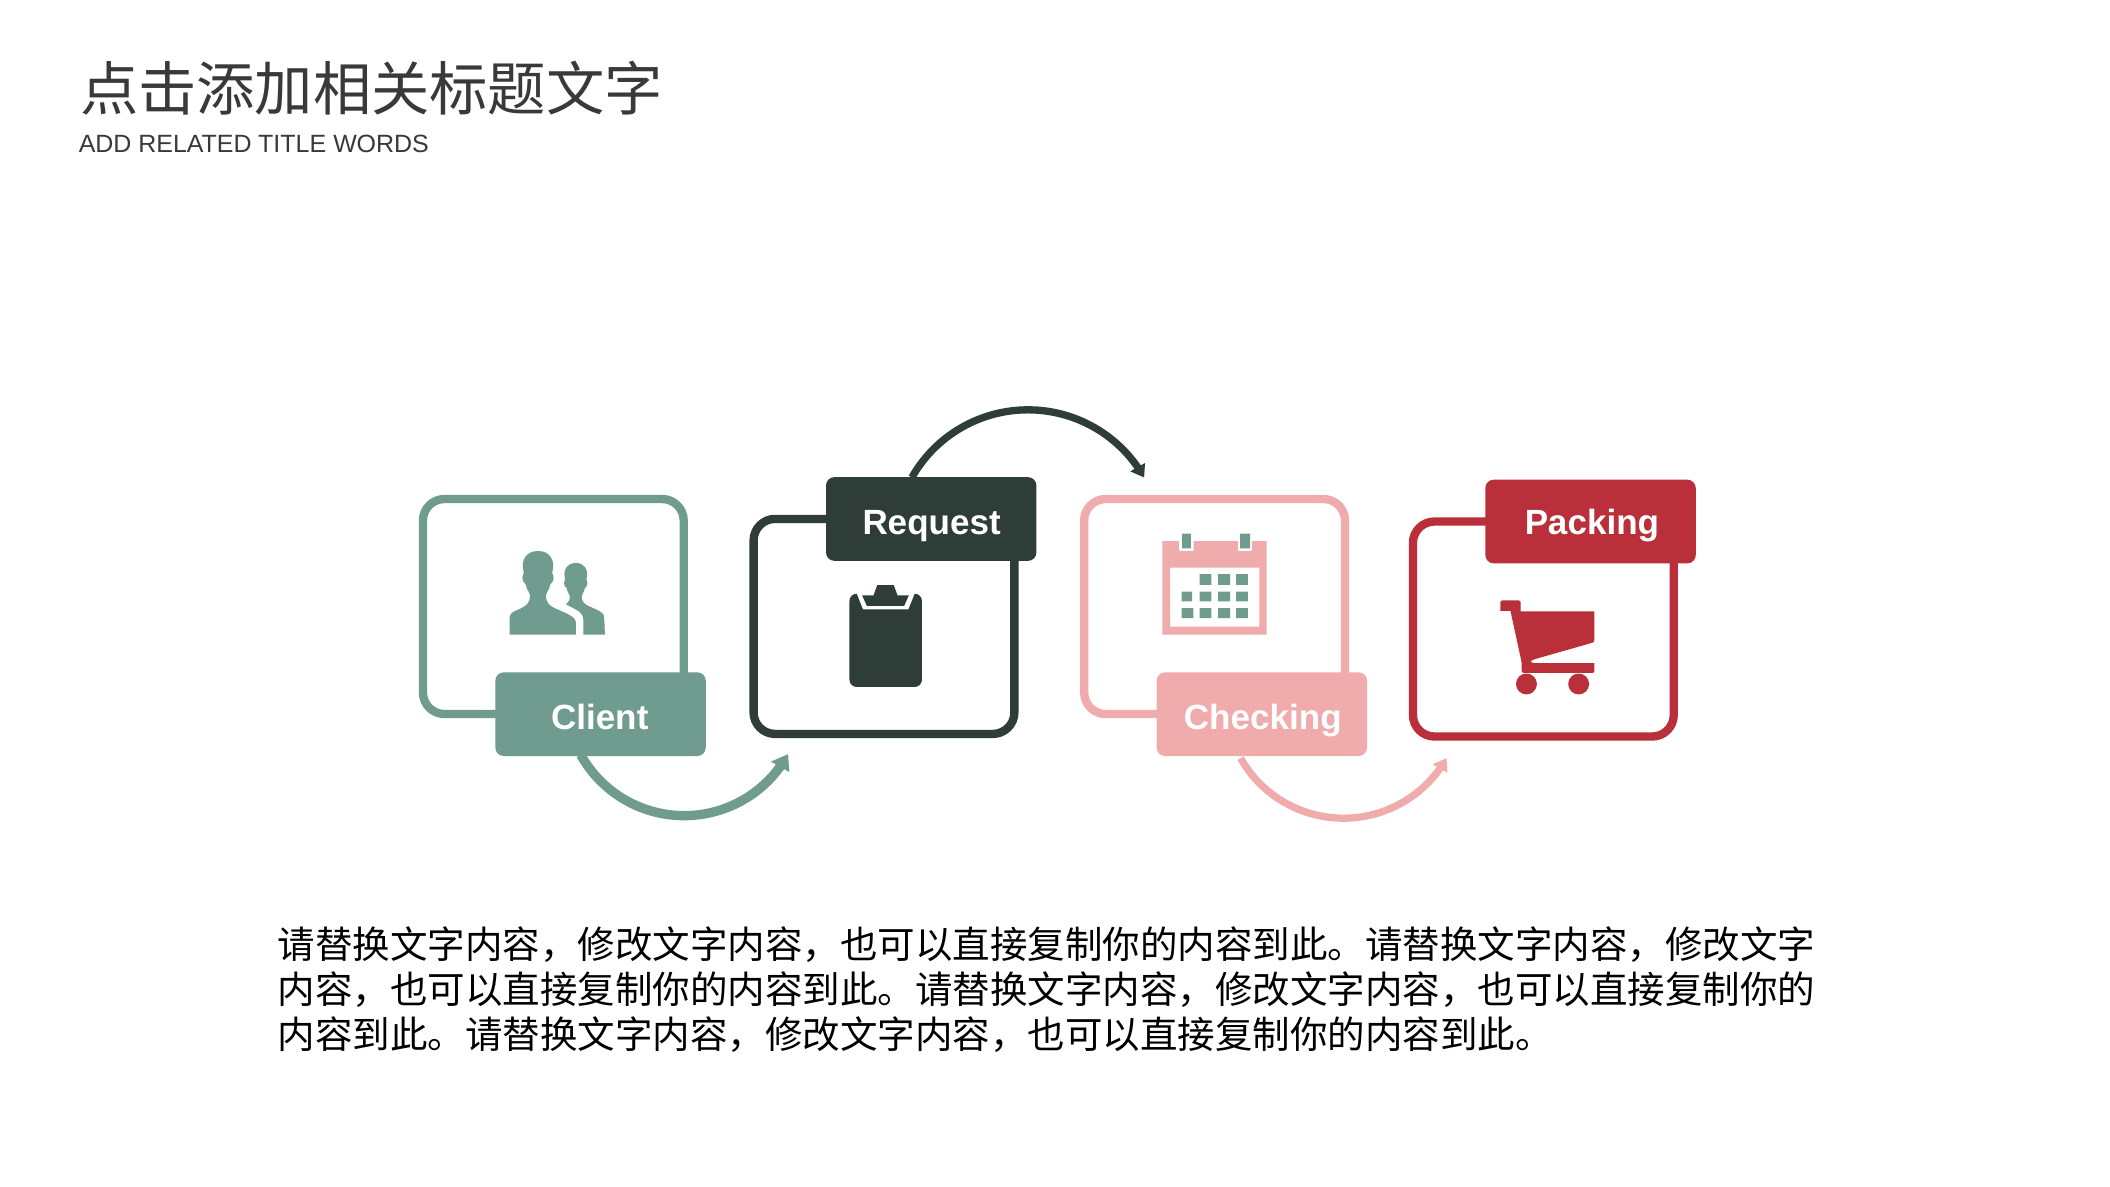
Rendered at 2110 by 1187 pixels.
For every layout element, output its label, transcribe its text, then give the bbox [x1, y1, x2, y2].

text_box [1084, 498, 1345, 715]
text_box 点击添加相关标题文字 [64, 43, 679, 130]
text_box [908, 406, 1146, 478]
text_box [578, 755, 789, 820]
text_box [753, 518, 1015, 734]
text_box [495, 672, 706, 756]
text_box [1237, 757, 1448, 822]
text_box 请替换文字内容，修改文字内容，也可以直接复制你的内容到此。请替换文字内容，修改文字内容，也可以直接复制你的内容到此。请替换文字内容，修改文字内容，也可以直接复制你的内容到此。请替换文字内容，修改文字内容，也可以直接复制你的内容到此。 [262, 913, 1845, 1109]
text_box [825, 477, 1037, 561]
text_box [422, 498, 684, 715]
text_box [1156, 672, 1368, 756]
text_box ADD RELATED TITLE WORDS [62, 119, 446, 166]
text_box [1485, 479, 1696, 564]
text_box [1412, 521, 1674, 737]
